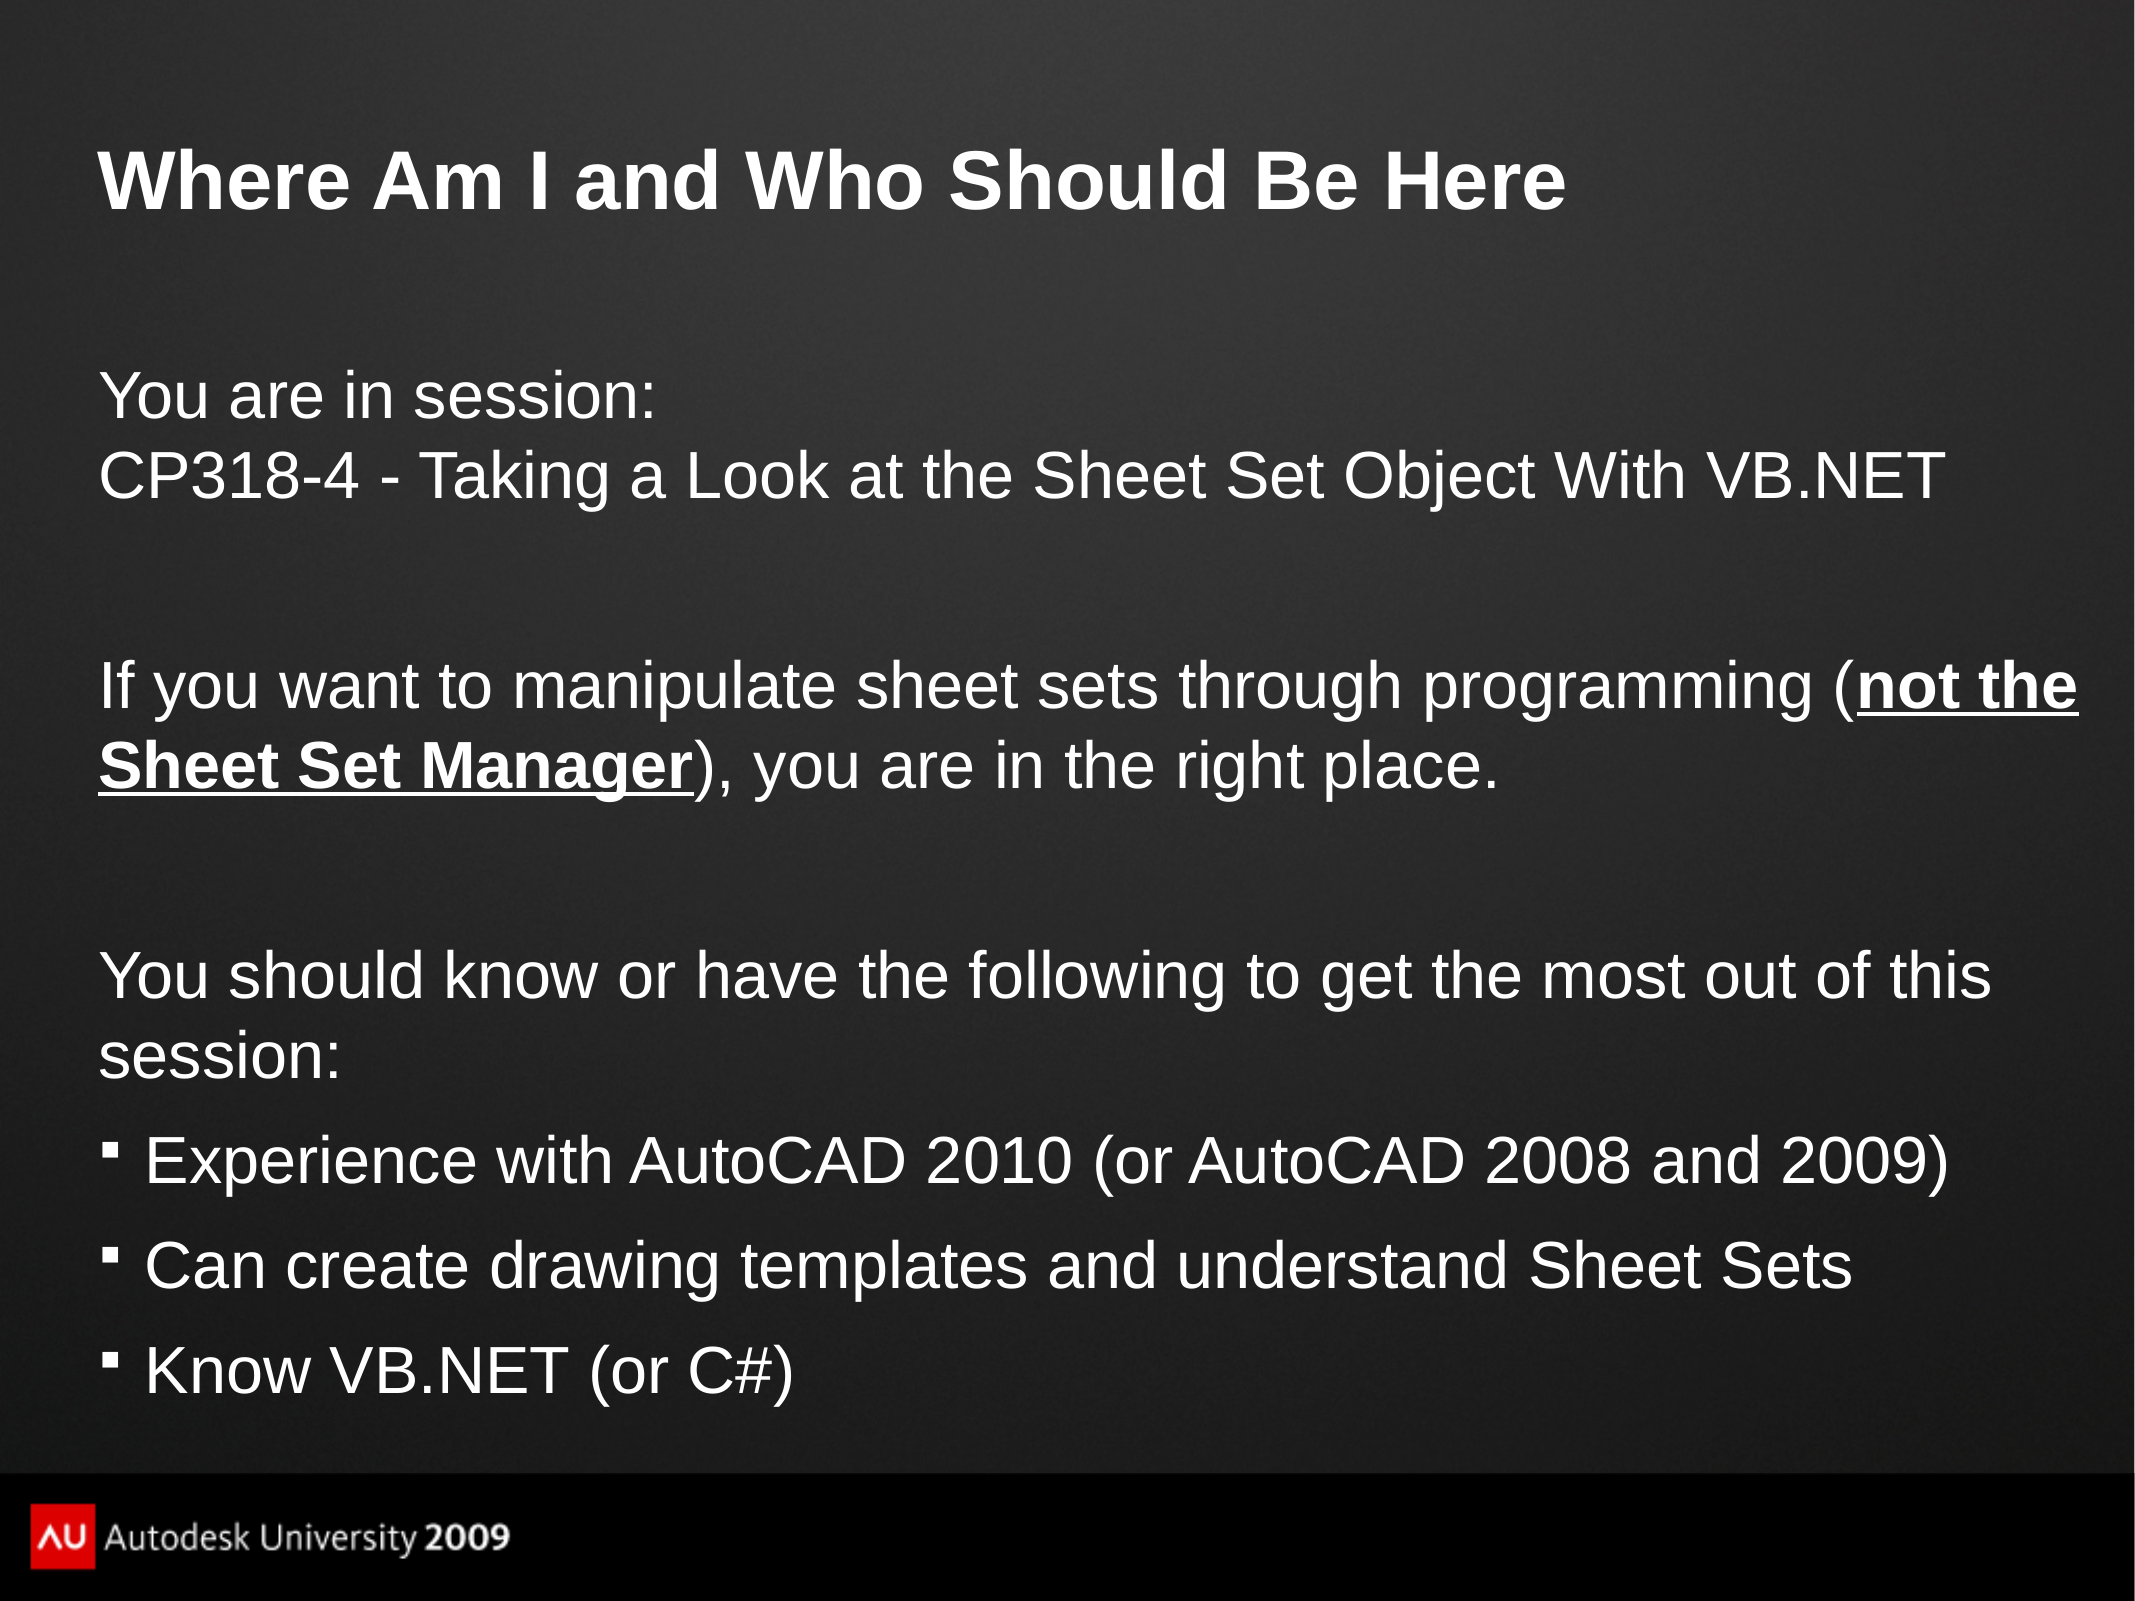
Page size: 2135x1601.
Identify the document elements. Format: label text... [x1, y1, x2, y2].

title Where Am I and Who Should Be Here [96, 59, 2028, 293]
picture [0, 0, 2135, 1601]
list You are in session: CP318-4 - Taking a Look at the Sheet Set Object With VB.NET If you want to manipulate sheet sets through programming (not the Sheet Set Manager), you are in the right place. You should know or have the following to get the most out of this session: Experience with AutoCAD 2010 (or AutoCAD 2008 and 2009) Can create drawing templates and understand Sheet Sets Know VB.NET (or C#) [97, 351, 2081, 1452]
